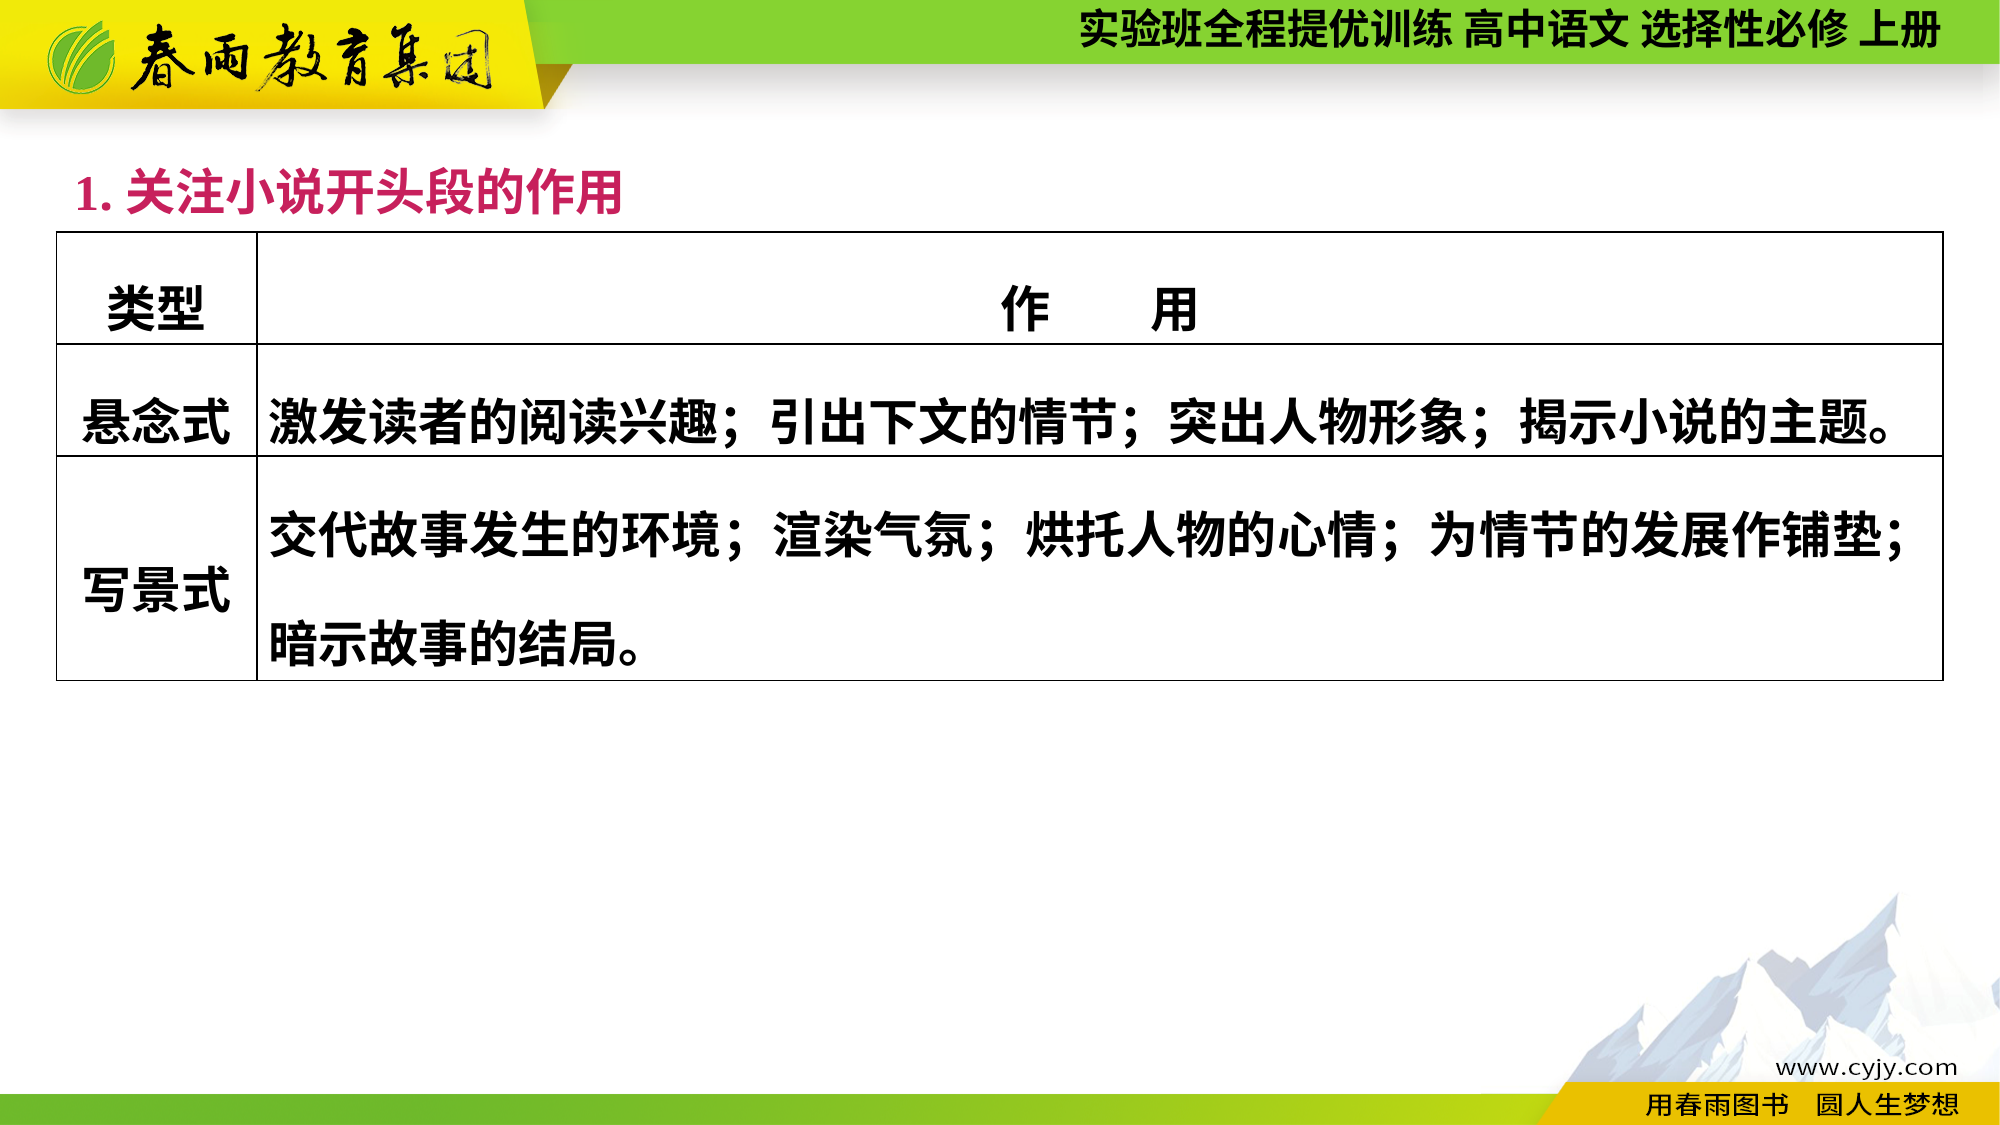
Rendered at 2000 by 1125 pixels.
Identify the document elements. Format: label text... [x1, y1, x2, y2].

table_cell 激发读者的阅读兴趣；引出下文的情节；突出人物形象；揭示小说的主题。 [258, 345, 1942, 455]
table_cell 交代故事发生的环境；渲染气氛；烘托人物的心情；为情节的发展作铺垫；暗示故事的结局。 [258, 457, 1942, 680]
table_header 类型 [57, 233, 256, 343]
table_header 作 用 [258, 233, 1942, 343]
table_cell 悬念式 [57, 345, 256, 455]
list 1.关注小说开头段的作用 [59, 122, 1944, 217]
table_cell 写景式 [57, 457, 256, 680]
picture [0, 0, 2000, 1125]
